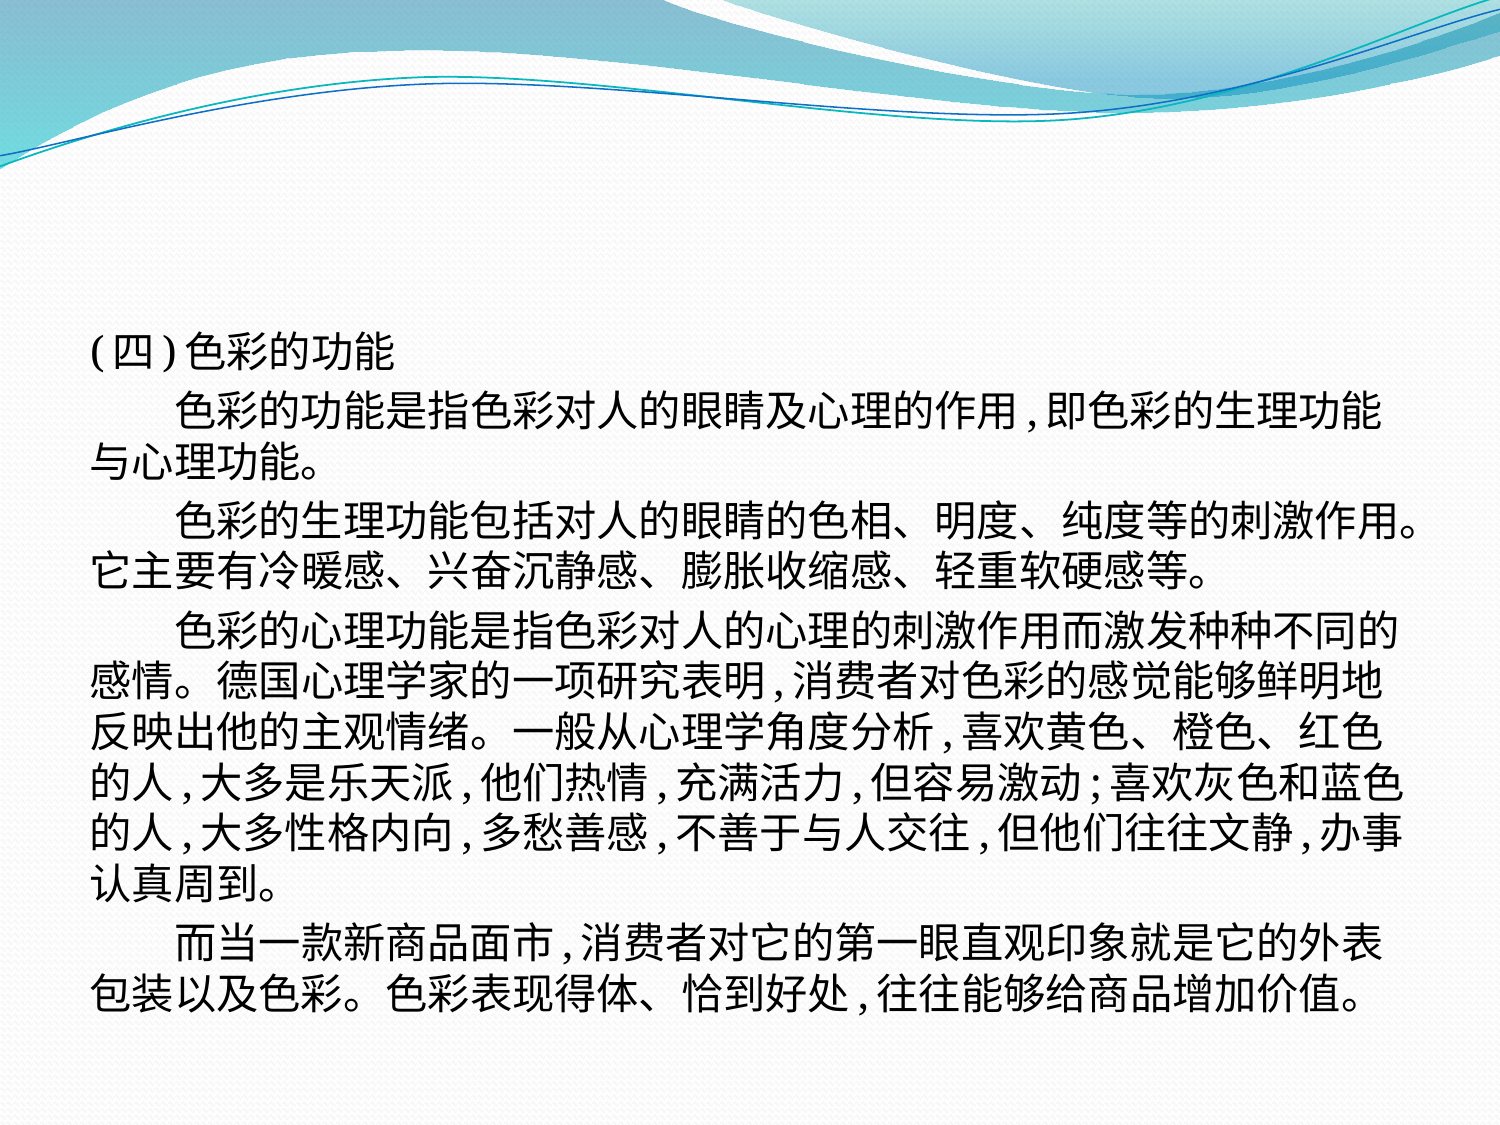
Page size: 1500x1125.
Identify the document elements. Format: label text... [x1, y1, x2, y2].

list (四)色彩的功能 色彩的功能是指色彩对人的眼睛及心理的作用,即色彩的生理功能与心理功能。 色彩的生理功能包括对人的眼睛的色相、明度、纯度等的刺激作用。它主要有冷暖感、兴奋沉静感、膨胀收缩感、轻重软硬感等。 色彩的心理功能是指色彩对人的心理的刺激作用而激发种种不同的感情。德国心理学家的一项研究表明,消费者对色彩的感觉能够鲜明地反映出他的主观情绪。一般从心理学角度分析,喜欢黄色、橙色、红色的人,大多是乐天派,他们热情,充满活力,但容易激动;喜欢灰色和蓝色的人,大多性格内向,多愁善感,不善于与人交往,但他们往往文静,办事认真周到。 而当一款新商品面市,消费者对它的第一眼直观印象就是它的外表包装以及色彩。色彩表现得体、恰到好处,往往能够给商品增加价值。 [75, 317, 1425, 1038]
